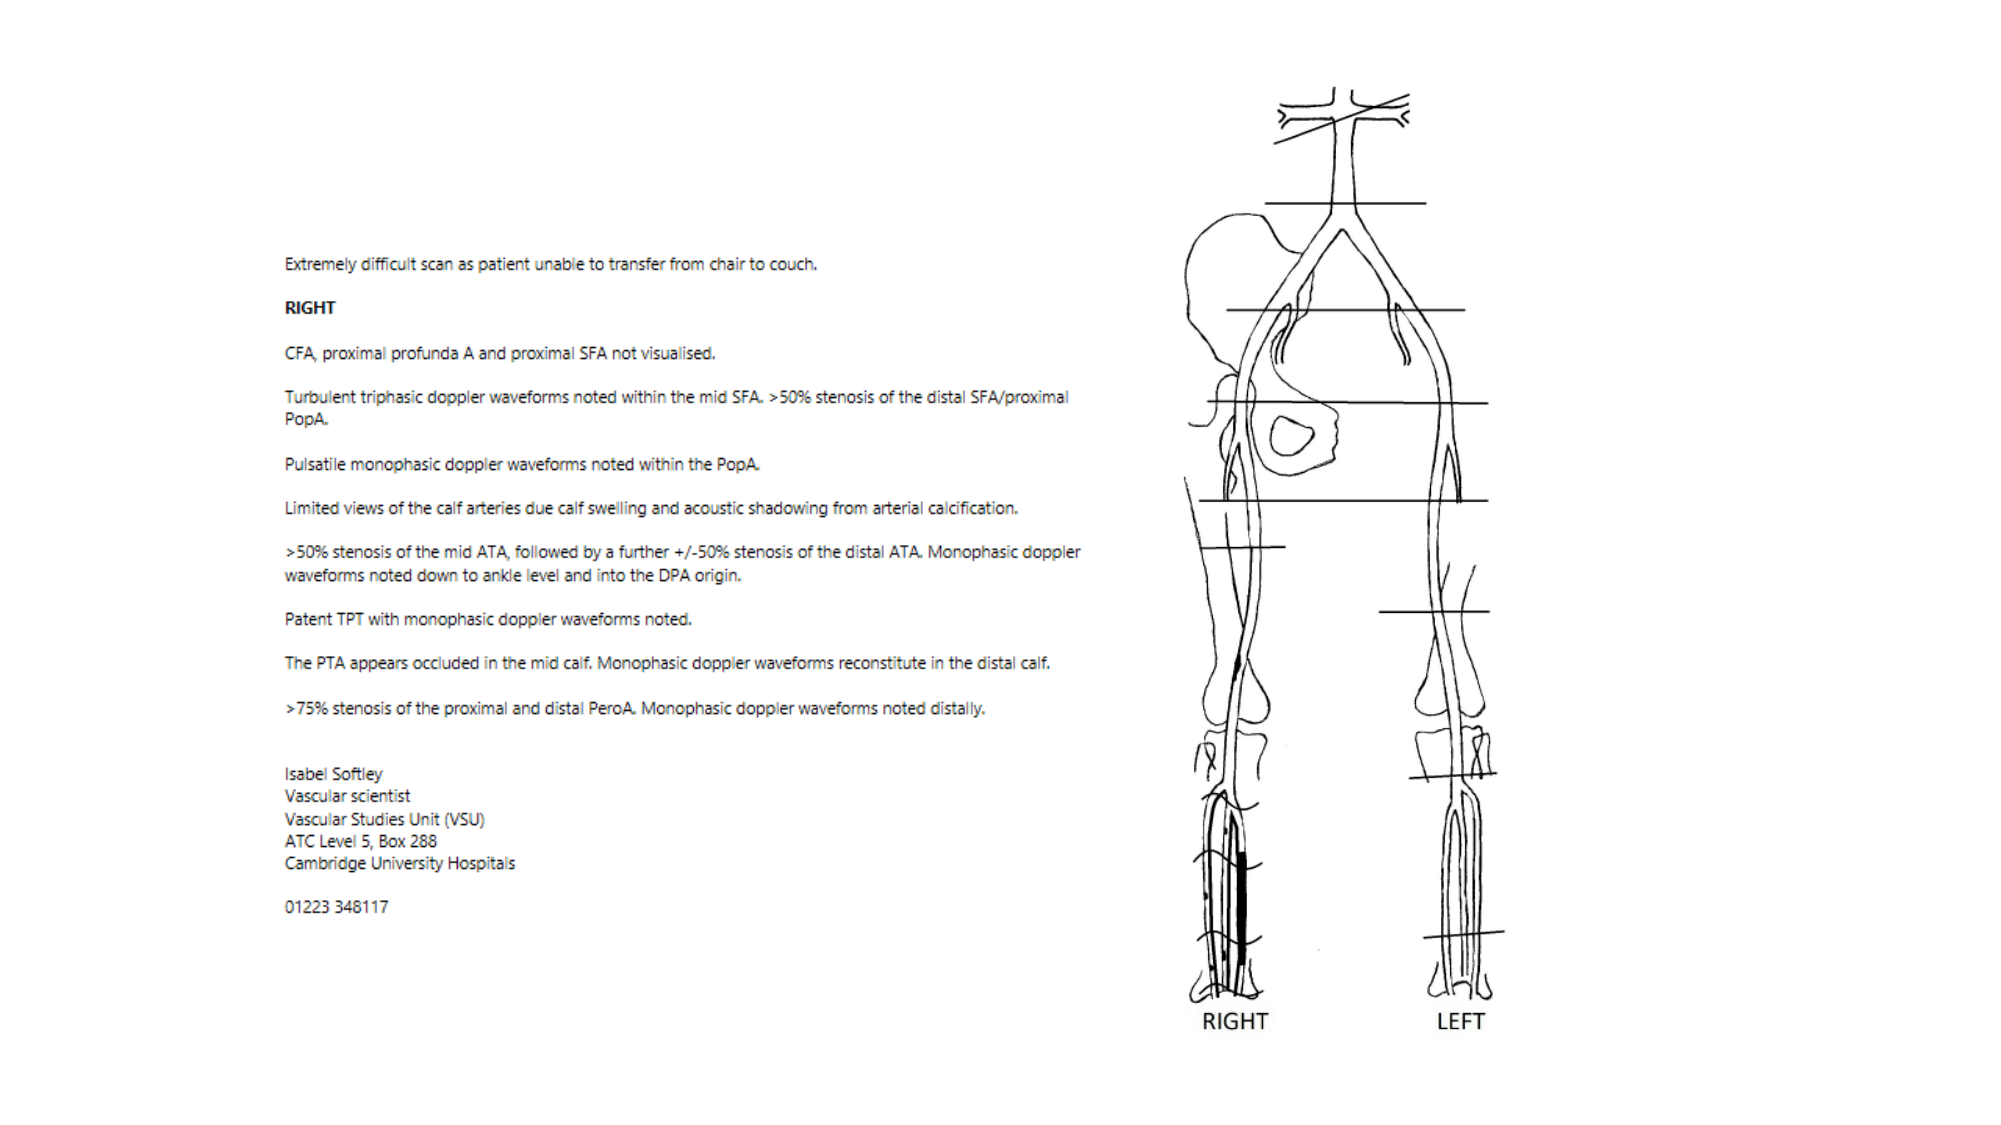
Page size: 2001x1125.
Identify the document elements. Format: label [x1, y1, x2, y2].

picture [277, 250, 1109, 943]
picture [1158, 81, 1509, 1048]
